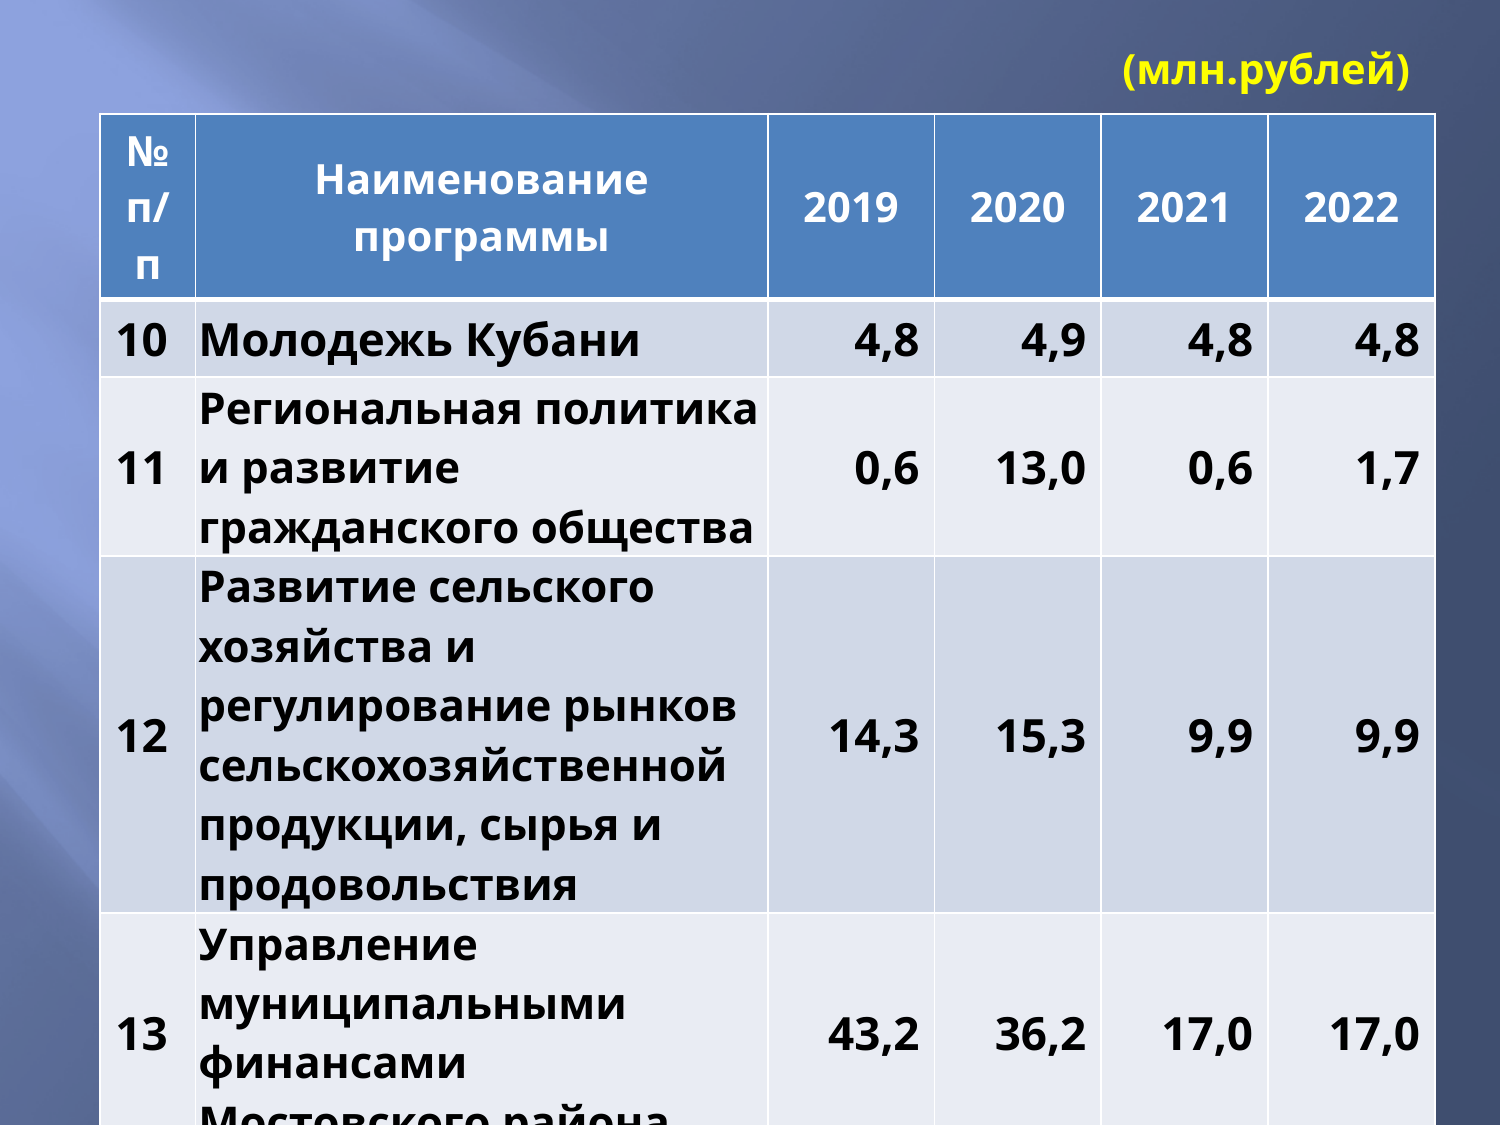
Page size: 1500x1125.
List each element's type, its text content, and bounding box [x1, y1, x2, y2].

table_cell Молодежь Кубани [196, 302, 767, 376]
table_header 2022 [1269, 115, 1434, 297]
table_cell 15,3 [935, 557, 1100, 912]
table_header 2020 [935, 115, 1100, 297]
table_cell Управление муниципальными финансами Мостовского района [196, 914, 767, 1125]
table_cell 0,6 [769, 378, 934, 555]
title (млн.рублей) [75, 45, 1425, 90]
table_cell 9,9 [1269, 557, 1434, 912]
table_cell 4,8 [1102, 302, 1267, 376]
table_cell 10 [101, 302, 195, 376]
table_cell Региональная политика и развитие гражданского общества [196, 378, 767, 555]
table_cell 13,0 [935, 378, 1100, 555]
table_cell 43,2 [769, 914, 934, 1125]
table_header № п/п [101, 115, 195, 297]
table_header 2019 [769, 115, 934, 297]
table_cell 11 [101, 378, 195, 555]
table_header 2021 [1102, 115, 1267, 297]
table_cell 4,9 [935, 302, 1100, 376]
table_cell 4,8 [1269, 302, 1434, 376]
table_cell 1,7 [1269, 378, 1434, 555]
table_header Наименование программы [196, 115, 767, 297]
table_cell 12 [101, 557, 195, 912]
table_cell 17,0 [1102, 914, 1267, 1125]
table_cell 14,3 [769, 557, 934, 912]
table_cell 17,0 [1269, 914, 1434, 1125]
table_cell 13 [101, 914, 195, 1125]
table_cell Развитие сельского хозяйства и регулирование рынков сельскохозяйственной продукции, сырья и продовольствия [196, 557, 767, 912]
table_cell 0,6 [1102, 378, 1267, 555]
table_cell 36,2 [935, 914, 1100, 1125]
table_cell 9,9 [1102, 557, 1267, 912]
table_cell 4,8 [769, 302, 934, 376]
